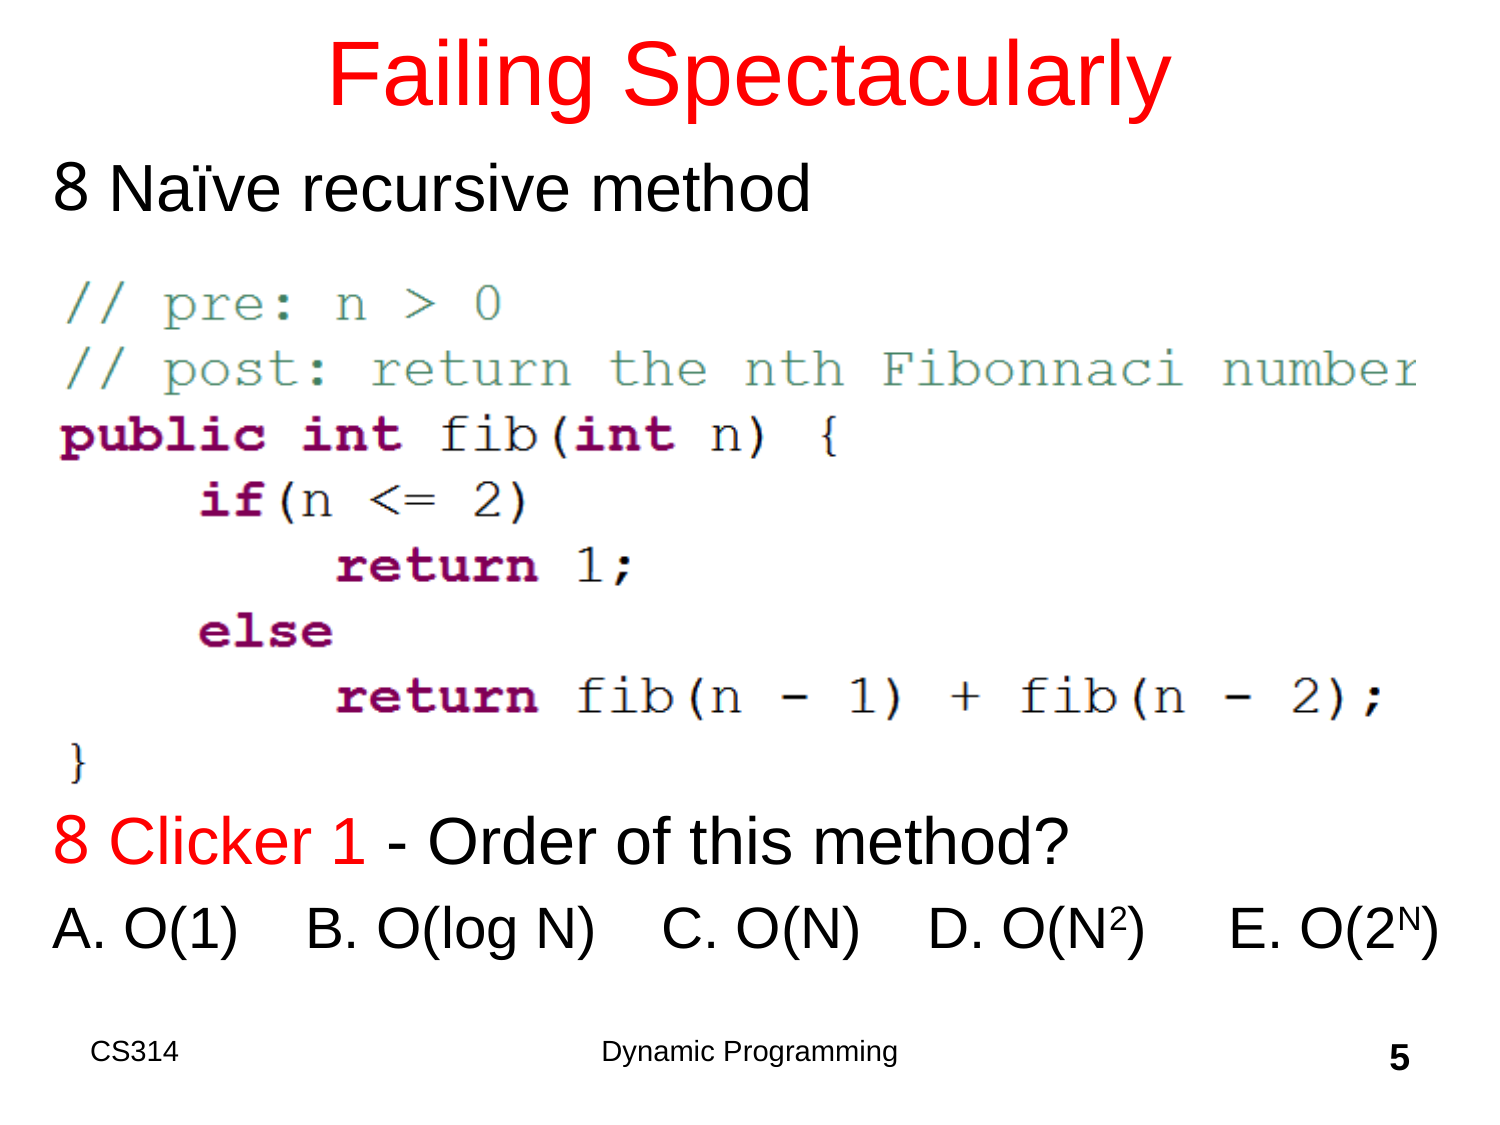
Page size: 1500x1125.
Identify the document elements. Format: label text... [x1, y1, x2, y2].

footer Dynamic Programming [462, 1024, 1038, 1101]
title Failing Spectacularly [112, 0, 1388, 137]
slide_number 5 [1112, 1024, 1426, 1101]
picture [49, 249, 1416, 813]
list Naïve recursive method Clicker 1 - Order of this method? A. O(1) B. O(log N) C. O(N) D. O(N2) E. O(2N) [37, 137, 1463, 1038]
slide_number CS314 [74, 1024, 451, 1101]
